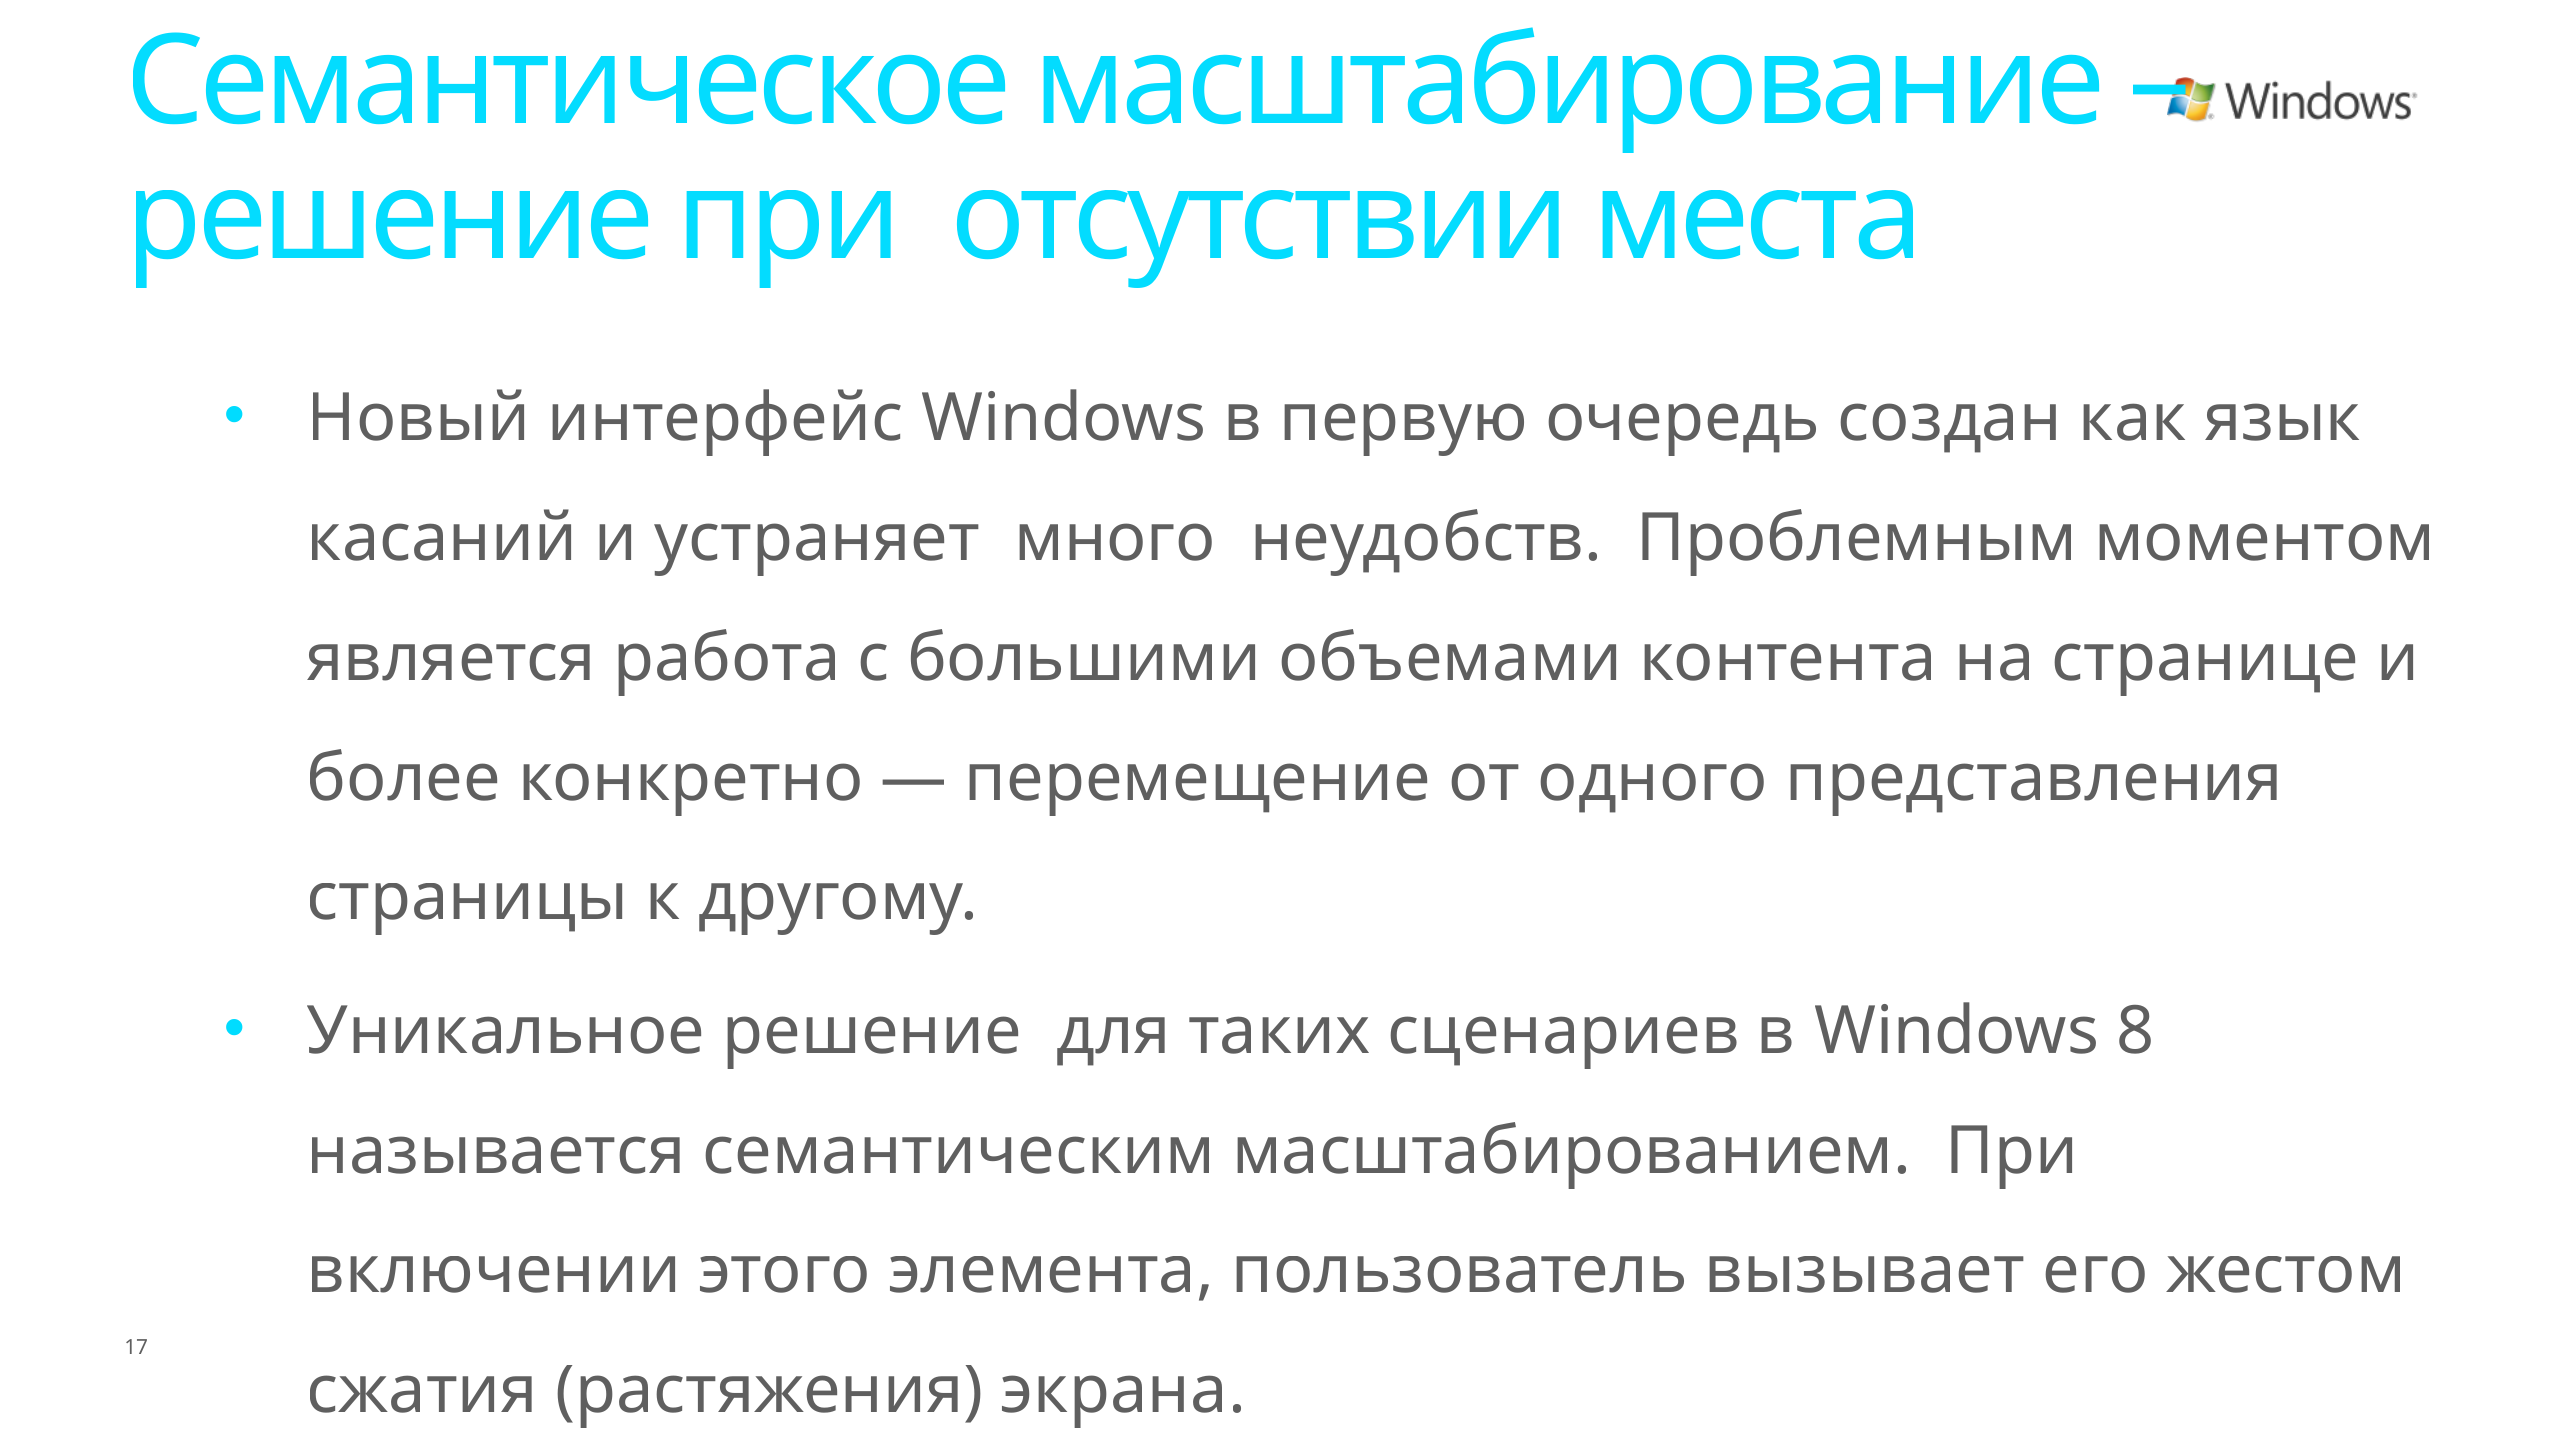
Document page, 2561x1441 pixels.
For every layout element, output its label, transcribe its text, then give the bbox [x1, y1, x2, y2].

list Новый интерфейс Windows в первую очередь создан как язык касаний и устраняет много неудобств. Проблемным моментом является работа с большими объемами контента на странице и более конкретно — перемещение от одного представления страницы к другому. Уникальное решение для таких сценариев в Windows 8 называется семантическим масштабированием. При включении этого элемента, пользователь вызывает его жестом сжатия (растяжения) экрана. [127, 333, 2470, 1198]
title Семантическое масштабирование – решение при отсутствии места [125, 48, 2468, 286]
